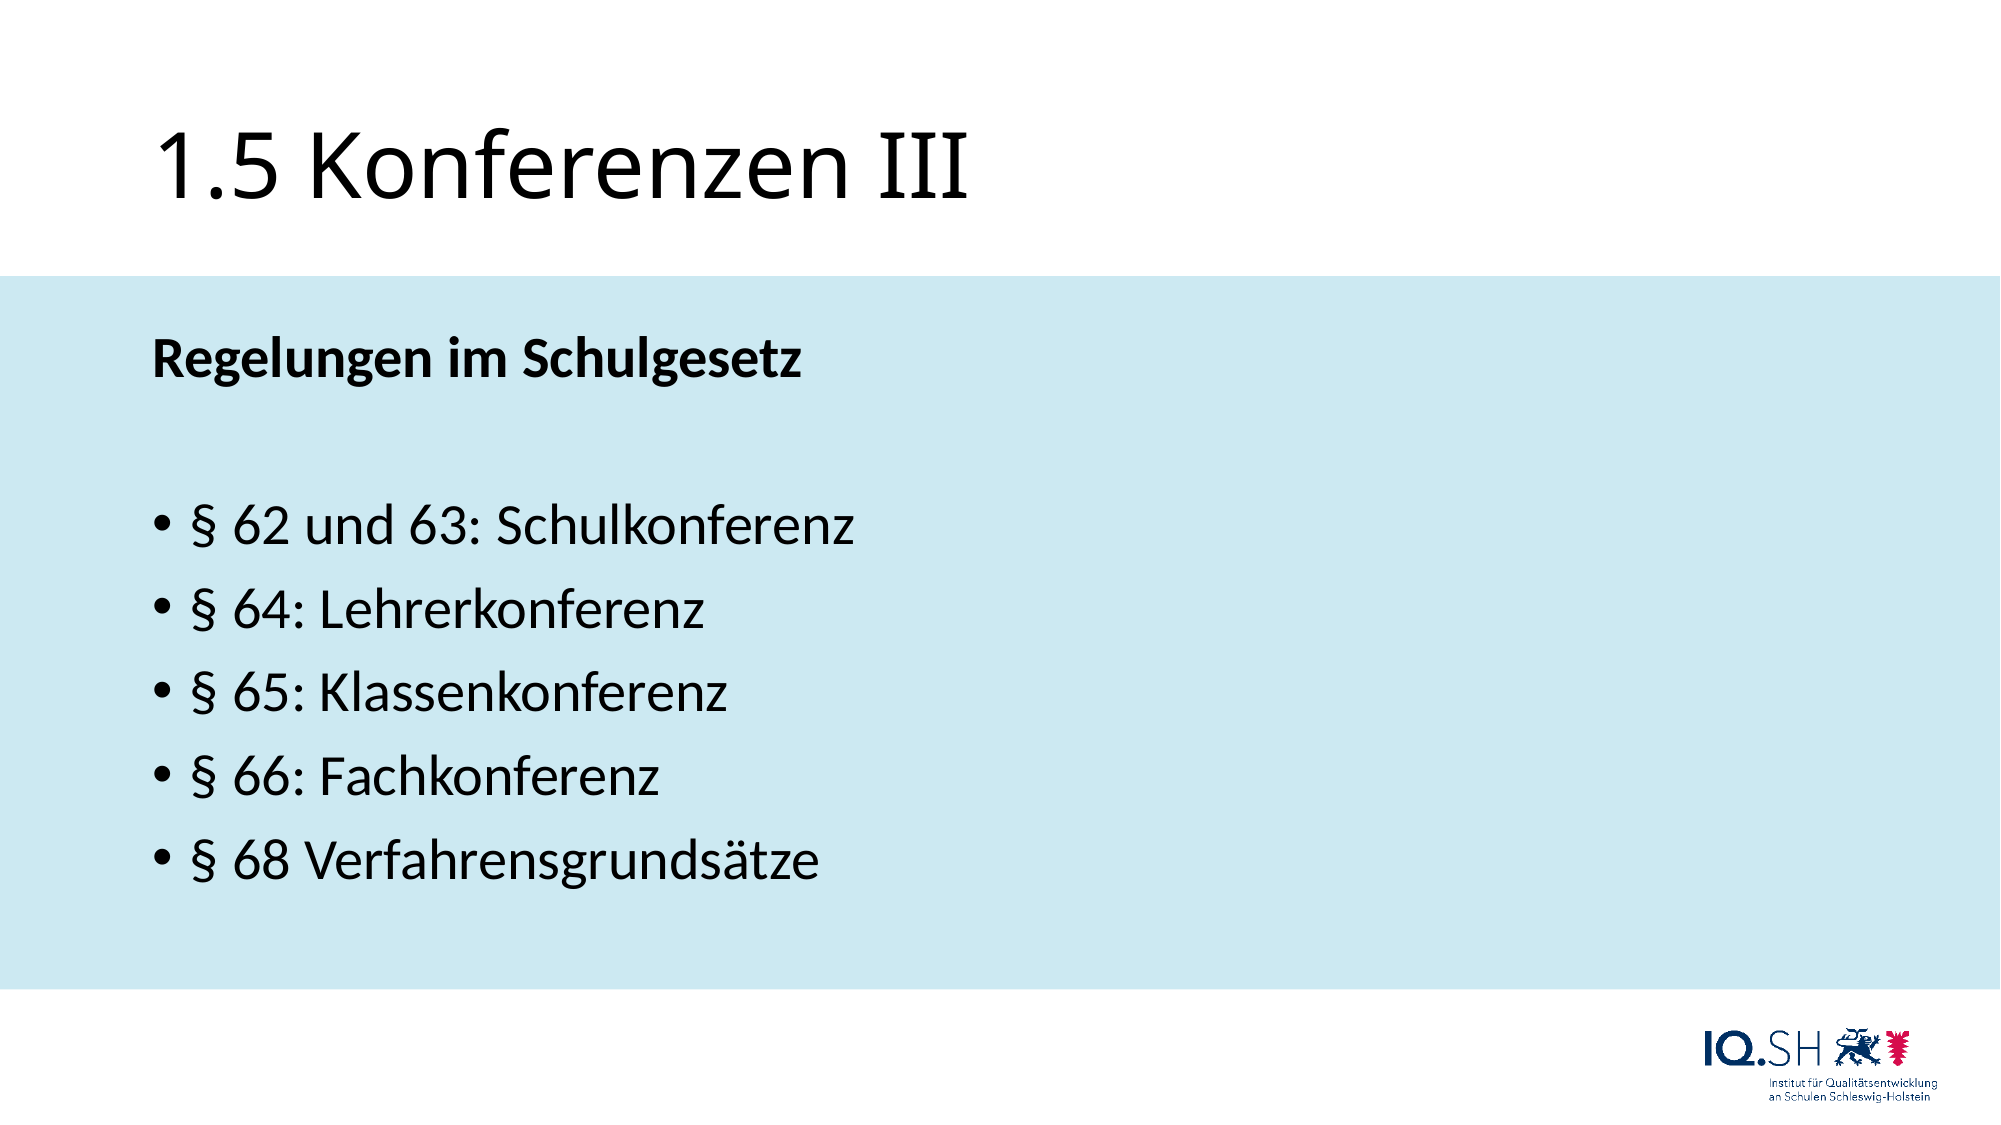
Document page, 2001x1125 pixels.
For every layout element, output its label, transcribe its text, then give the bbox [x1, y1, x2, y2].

list Regelungen im Schulgesetz § 62 und 63: Schulkonferenz § 64: Lehrerkonferenz § 65: Klassenkonferenz § 66: Fachkonferenz § 68 Verfahrensgrundsätze [137, 299, 1863, 982]
title 1.5 Konferenzen III [137, 59, 1863, 278]
picture [1705, 1028, 1937, 1103]
